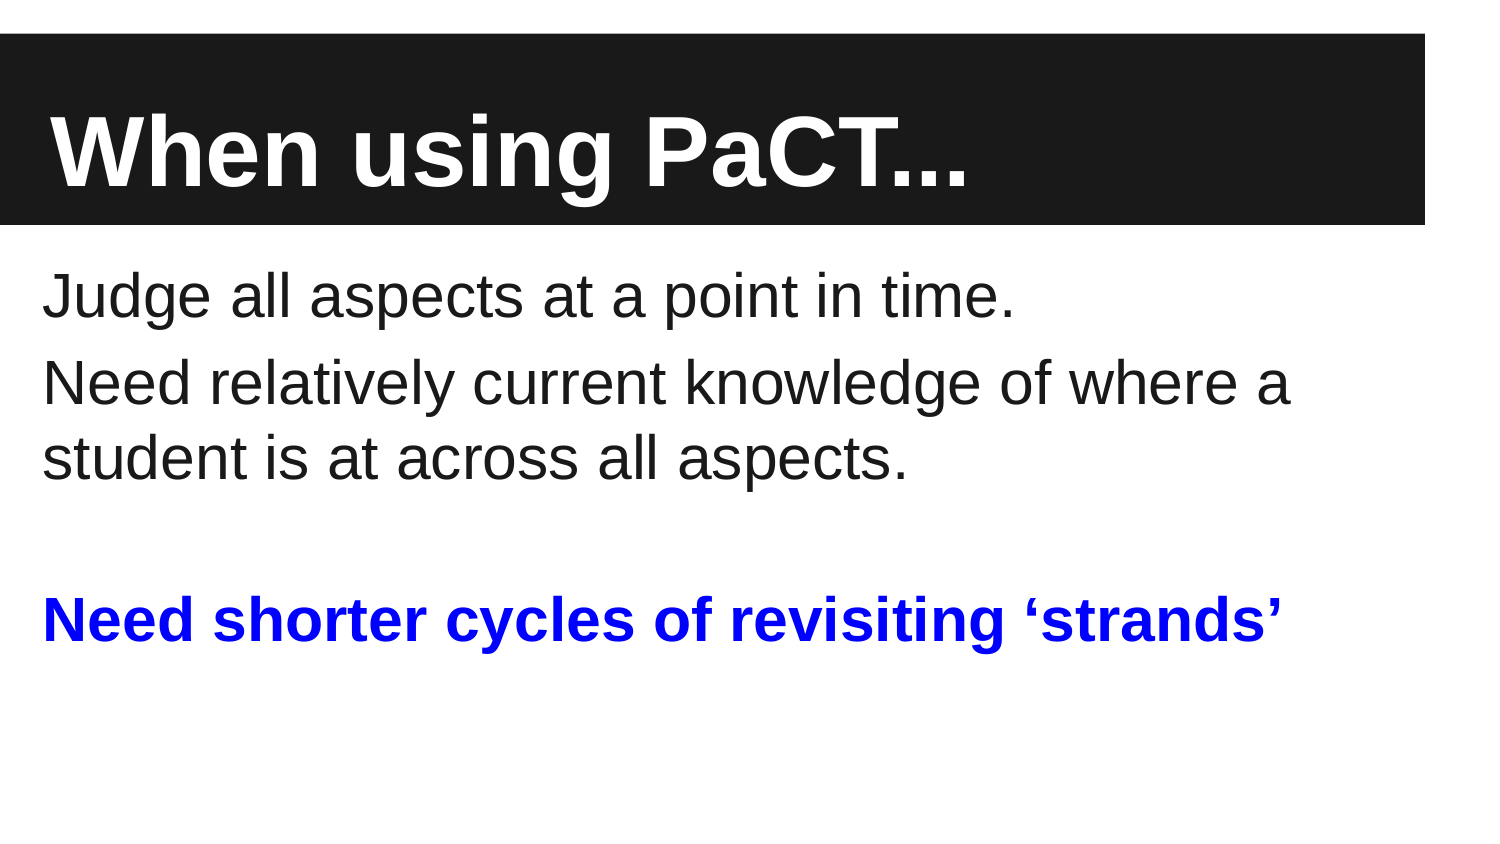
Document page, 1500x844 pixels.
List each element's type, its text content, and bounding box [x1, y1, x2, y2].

title When using PaCT... [35, 33, 1426, 221]
list Judge all aspects at a point in time. Need relatively current knowledge of where a student is at across all aspects. Need shorter cycles of revisiting ‘strands’ [27, 239, 1472, 808]
